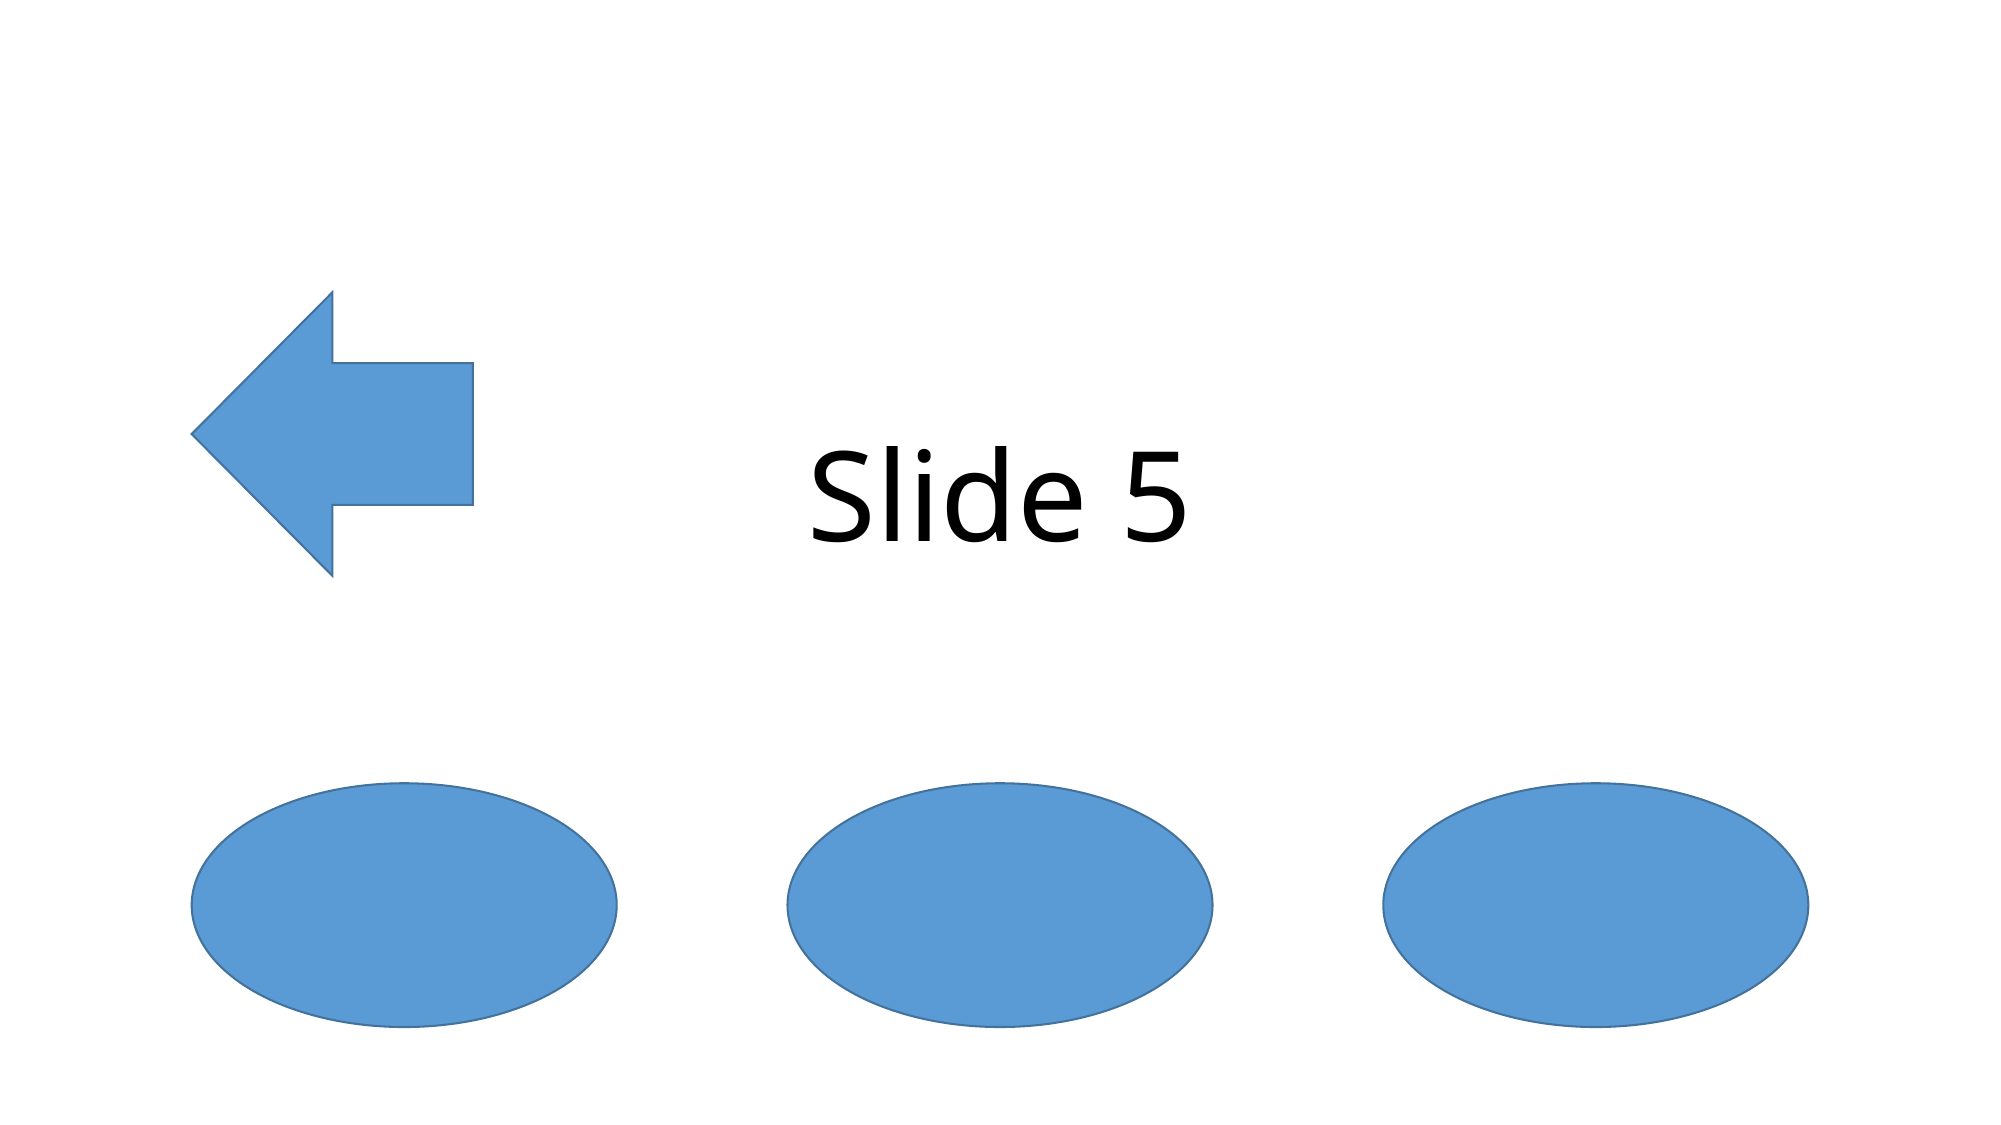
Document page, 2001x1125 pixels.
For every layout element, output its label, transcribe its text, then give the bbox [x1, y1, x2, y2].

title Slide 5 [249, 184, 1750, 576]
text_box [190, 289, 474, 579]
text_box [190, 782, 618, 1029]
text_box [786, 782, 1214, 1029]
text_box [1382, 782, 1810, 1029]
